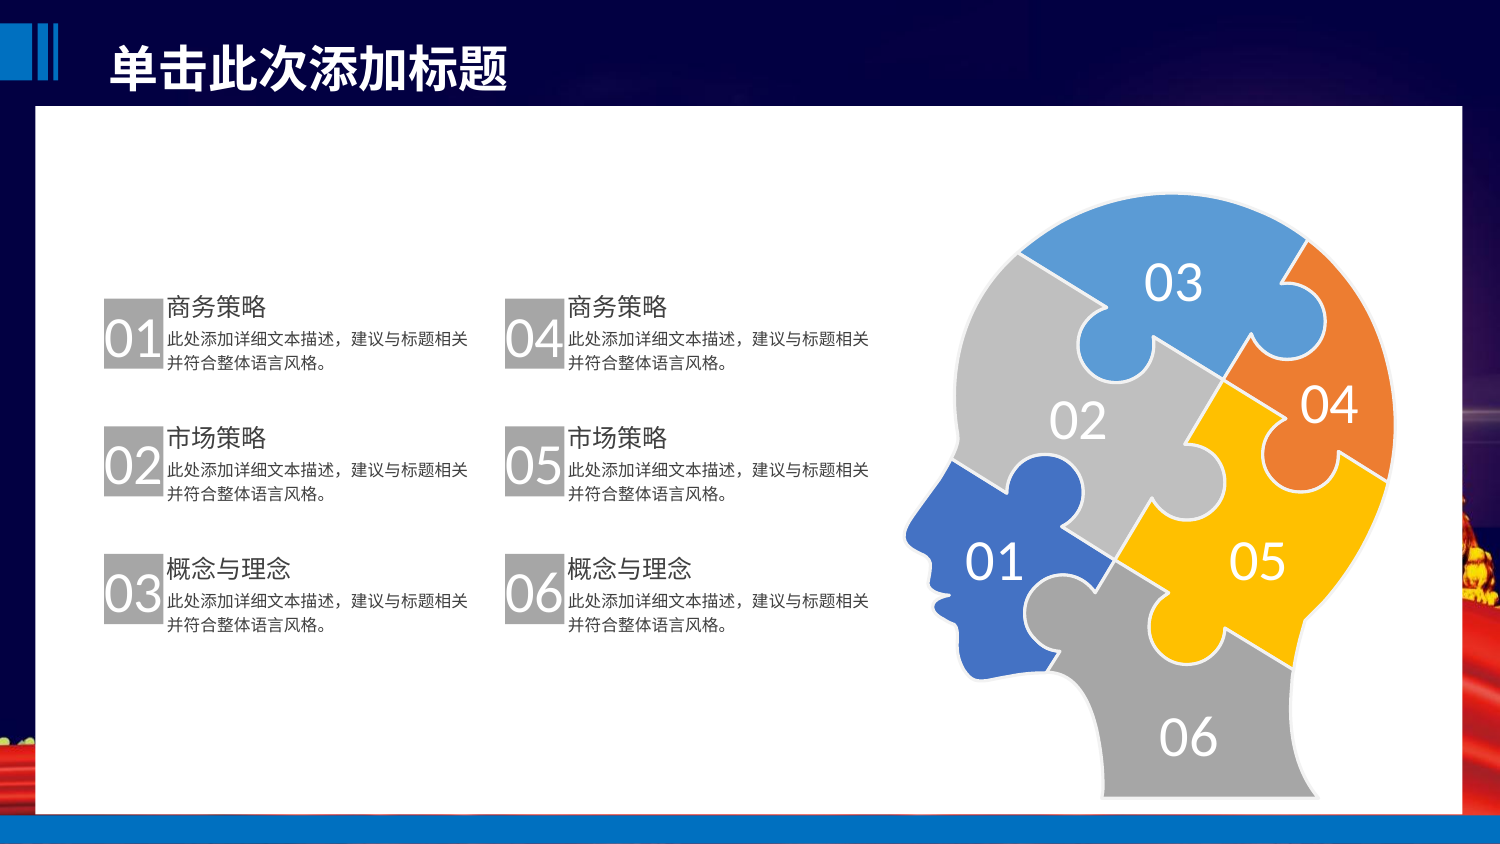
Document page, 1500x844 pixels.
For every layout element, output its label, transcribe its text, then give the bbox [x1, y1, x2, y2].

text_box 05 [505, 426, 565, 497]
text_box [1223, 239, 1396, 493]
text_box 06 [505, 553, 565, 625]
text_box [67, 24, 393, 82]
text_box 概念与理念 [159, 545, 491, 579]
text_box 01 [104, 298, 164, 369]
text_box 概念与理念 [560, 545, 892, 579]
text_box [0, 23, 33, 81]
text_box 市场策略 [159, 415, 491, 448]
text_box [53, 23, 59, 81]
picture [0, 0, 1500, 815]
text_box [1017, 193, 1326, 252]
text_box 商务策略 [560, 284, 892, 317]
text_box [951, 252, 1225, 560]
text_box 此处添加详细文本描述，建议与标题相关并符合整体语言风格。 [159, 448, 491, 512]
text_box 04 [505, 298, 565, 369]
text_box [0, 815, 1500, 844]
text_box 此处添加详细文本描述，建议与标题相关并符合整体语言风格。 [560, 579, 892, 642]
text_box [904, 454, 1024, 681]
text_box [1114, 379, 1389, 671]
text_box 此处添加详细文本描述，建议与标题相关并符合整体语言风格。 [159, 317, 491, 381]
text_box 此处添加详细文本描述，建议与标题相关并符合整体语言风格。 [159, 579, 491, 642]
text_box 02 [104, 426, 164, 497]
text_box 此处添加详细文本描述，建议与标题相关并符合整体语言风格。 [560, 448, 892, 512]
text_box 03 [104, 553, 164, 625]
text_box 商务策略 [159, 284, 491, 317]
text_box 此处添加详细文本描述，建议与标题相关并符合整体语言风格。 [560, 317, 892, 381]
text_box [1024, 559, 1319, 799]
text_box 市场策略 [560, 415, 892, 448]
text_box [37, 23, 48, 81]
